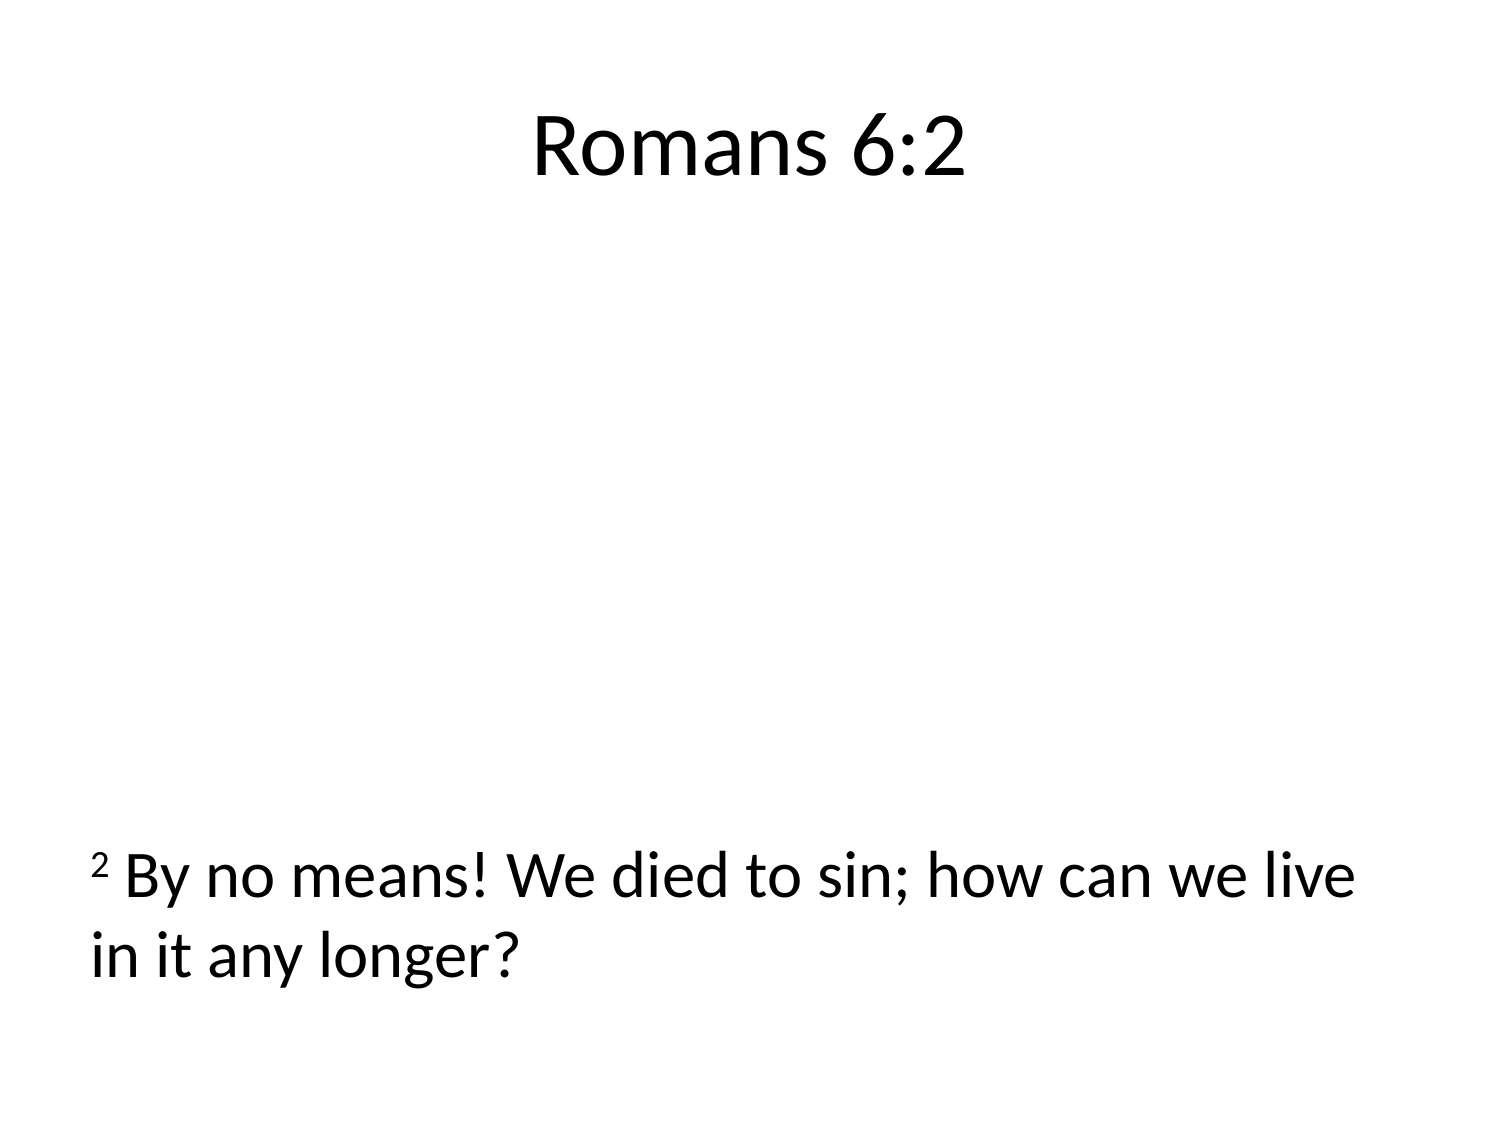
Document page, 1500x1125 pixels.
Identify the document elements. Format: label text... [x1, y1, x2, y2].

list 2 By no means! We died to sin; how can we live in it any longer? [75, 262, 1425, 1005]
title Romans 6:2 [75, 45, 1425, 233]
